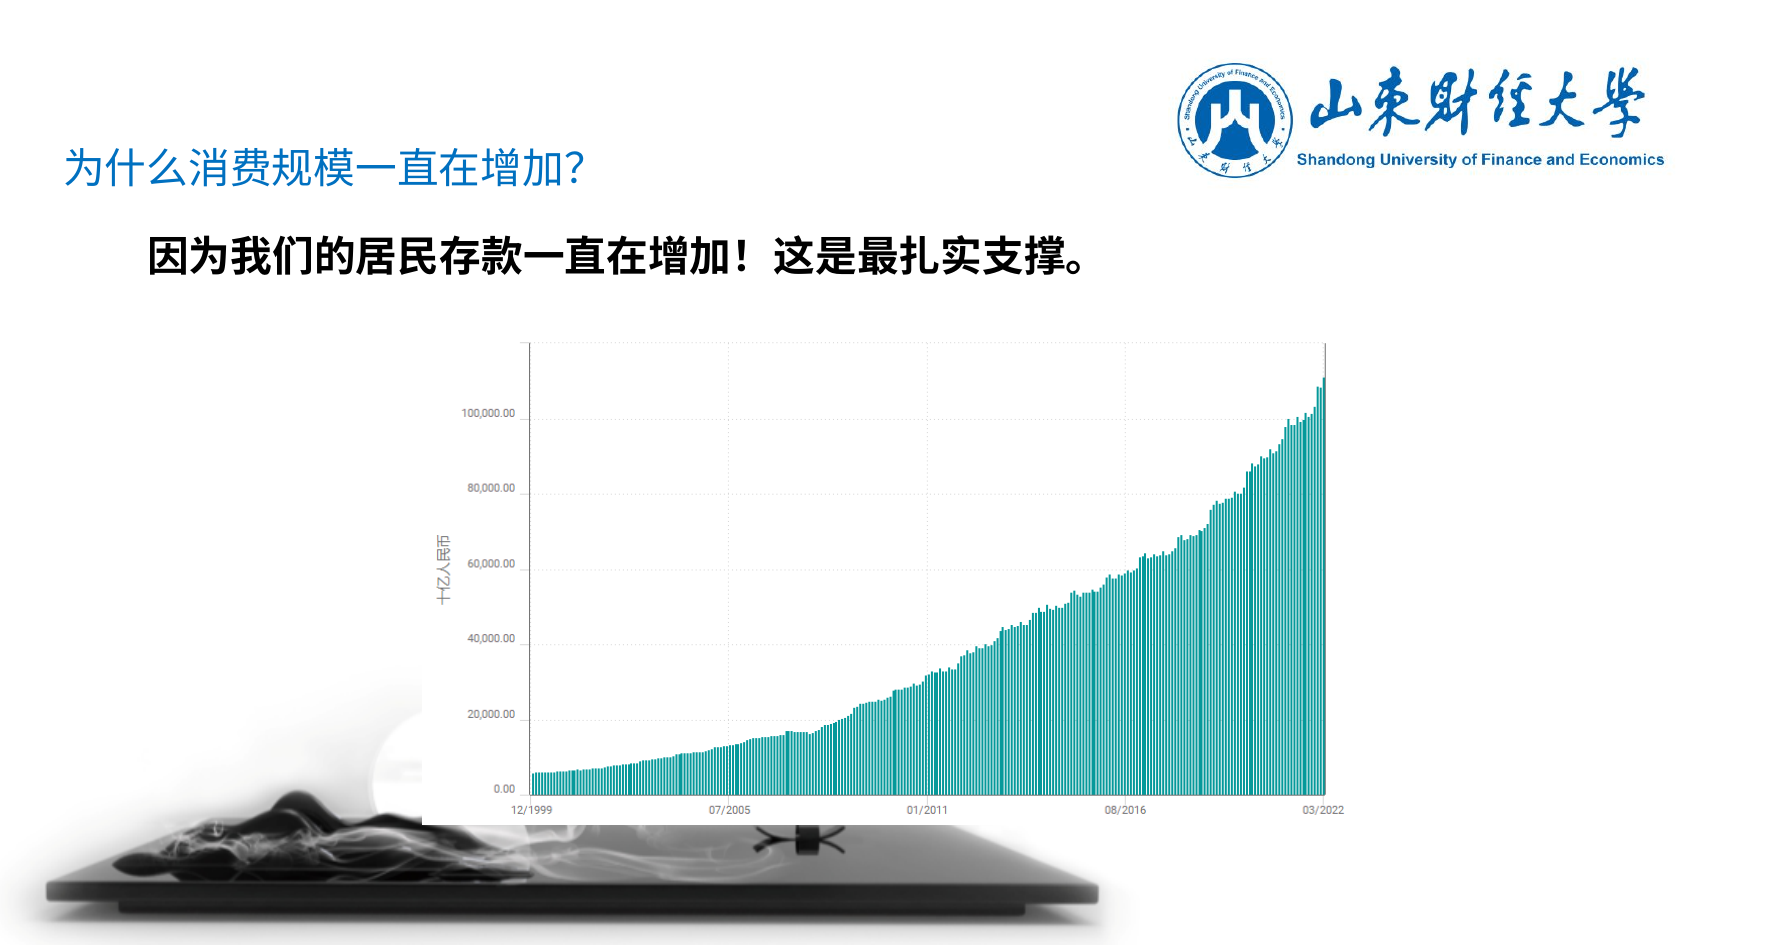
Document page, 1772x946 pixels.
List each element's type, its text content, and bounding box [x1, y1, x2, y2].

picture [0, 322, 1350, 945]
picture [1160, 34, 1688, 202]
text_box 为什么消费规模一直在增加？ 因为我们的居民存款一直在增加！这是最扎实支撑。 [48, 109, 1712, 288]
